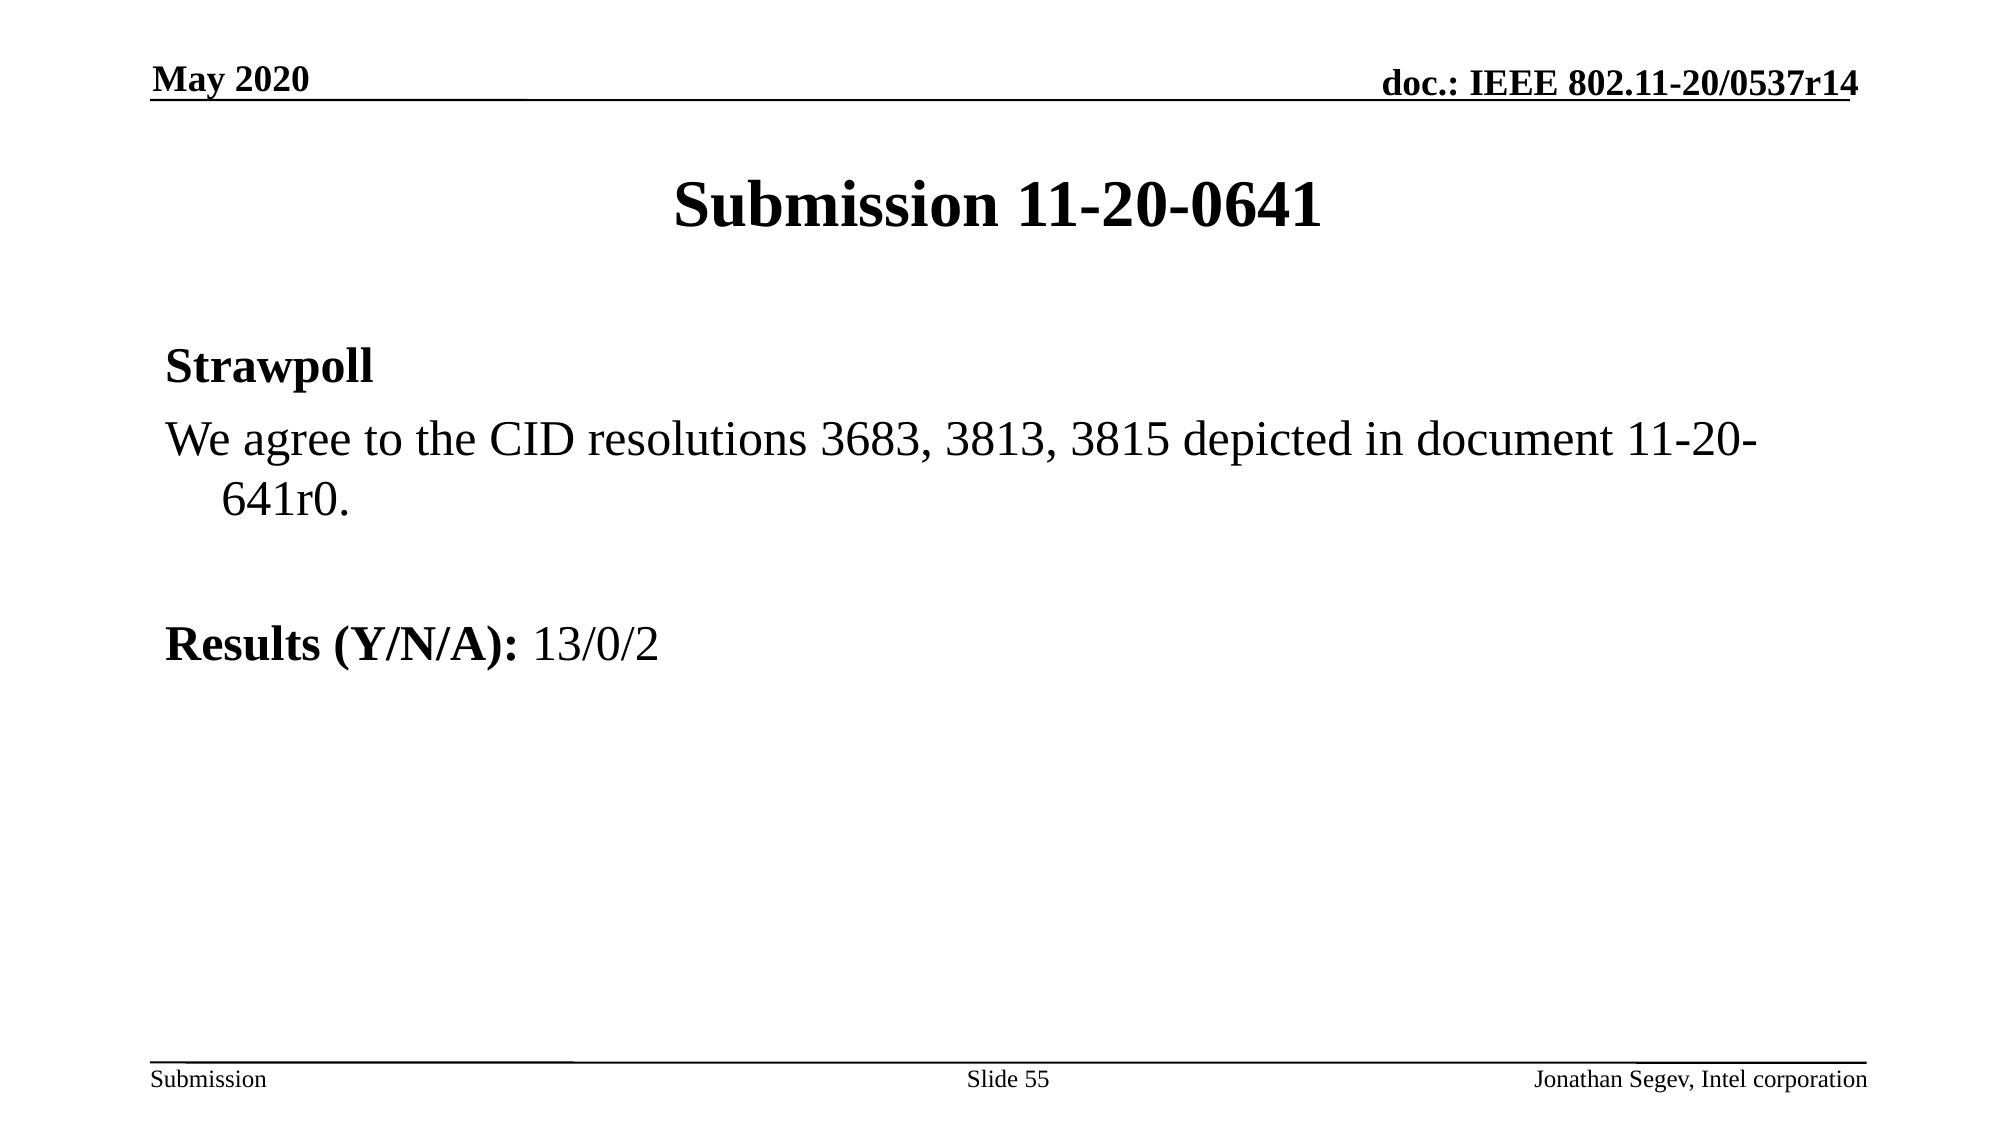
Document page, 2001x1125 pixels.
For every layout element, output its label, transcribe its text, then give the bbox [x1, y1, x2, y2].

slide_number Slide 55 [950, 1061, 1067, 1123]
footer Jonathan Segev, Intel corporation [1171, 1061, 1869, 1093]
list Strawpoll We agree to the CID resolutions 3683, 3813, 3815 depicted in document 11-20-641r0. Results (Y/N/A): 13/0/2 [149, 324, 1850, 1000]
title Submission 11-20-0641 [149, 112, 1850, 288]
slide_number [152, 54, 563, 100]
